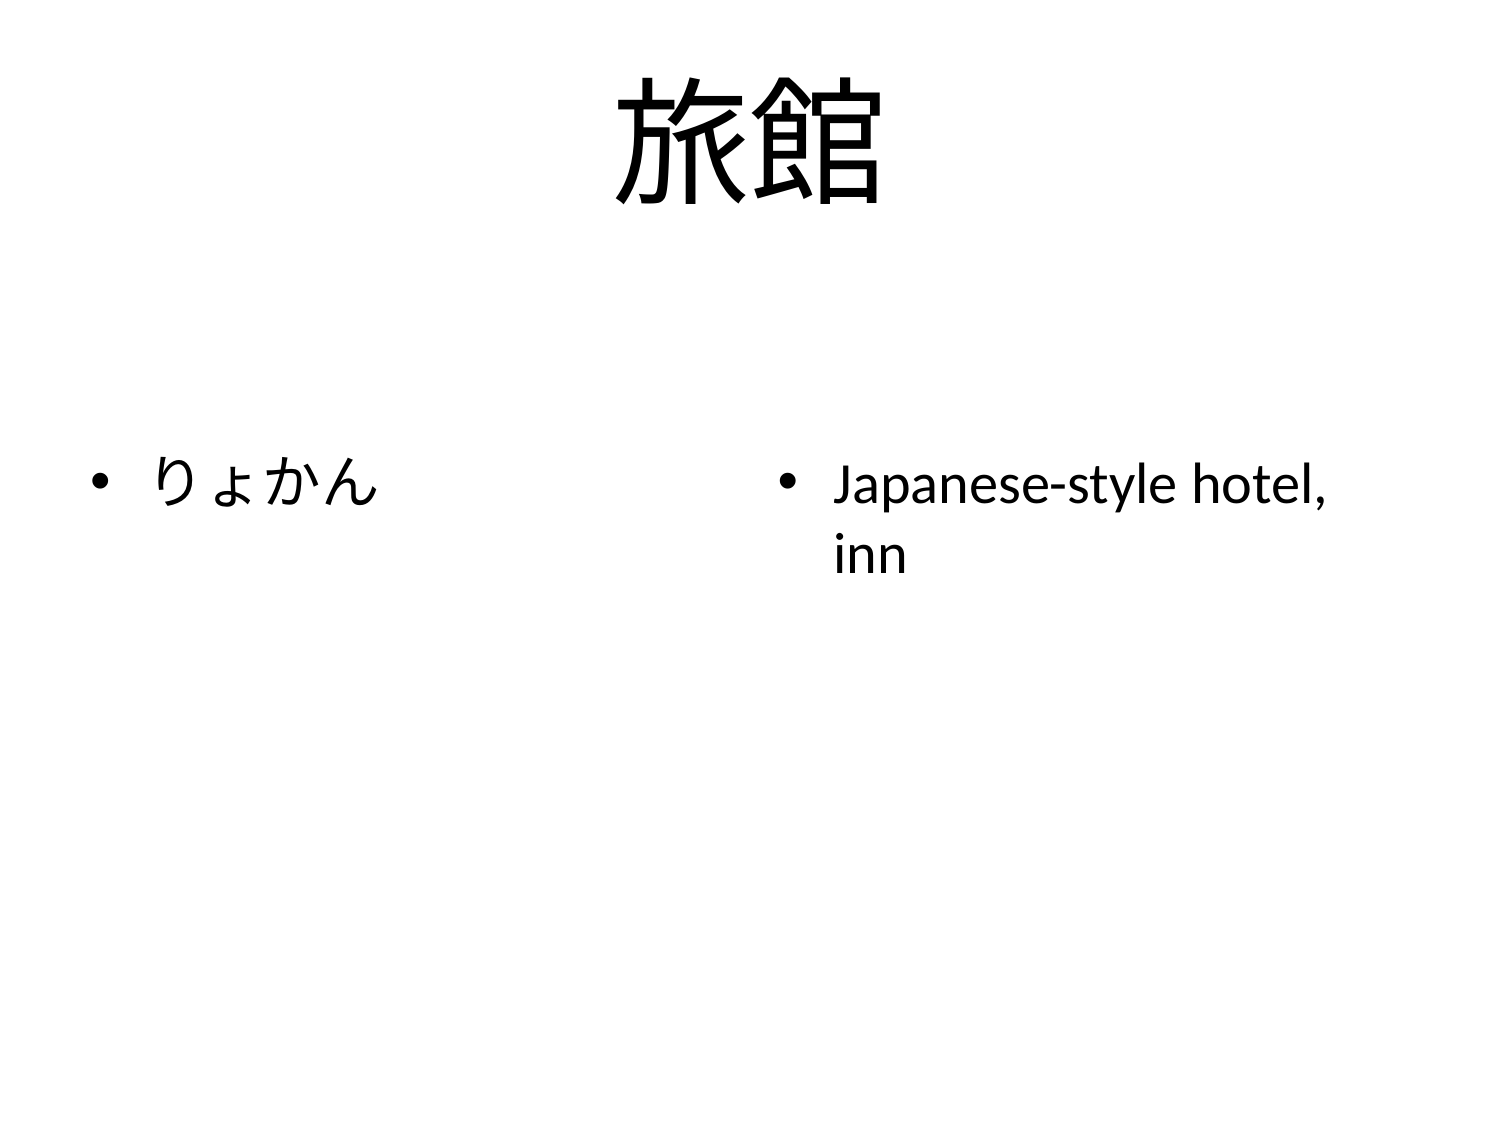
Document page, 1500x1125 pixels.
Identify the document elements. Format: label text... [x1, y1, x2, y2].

title 旅館 [74, 44, 1426, 233]
list りょかん [74, 437, 738, 1006]
list Japanese-style hotel, inn [762, 437, 1426, 1006]
